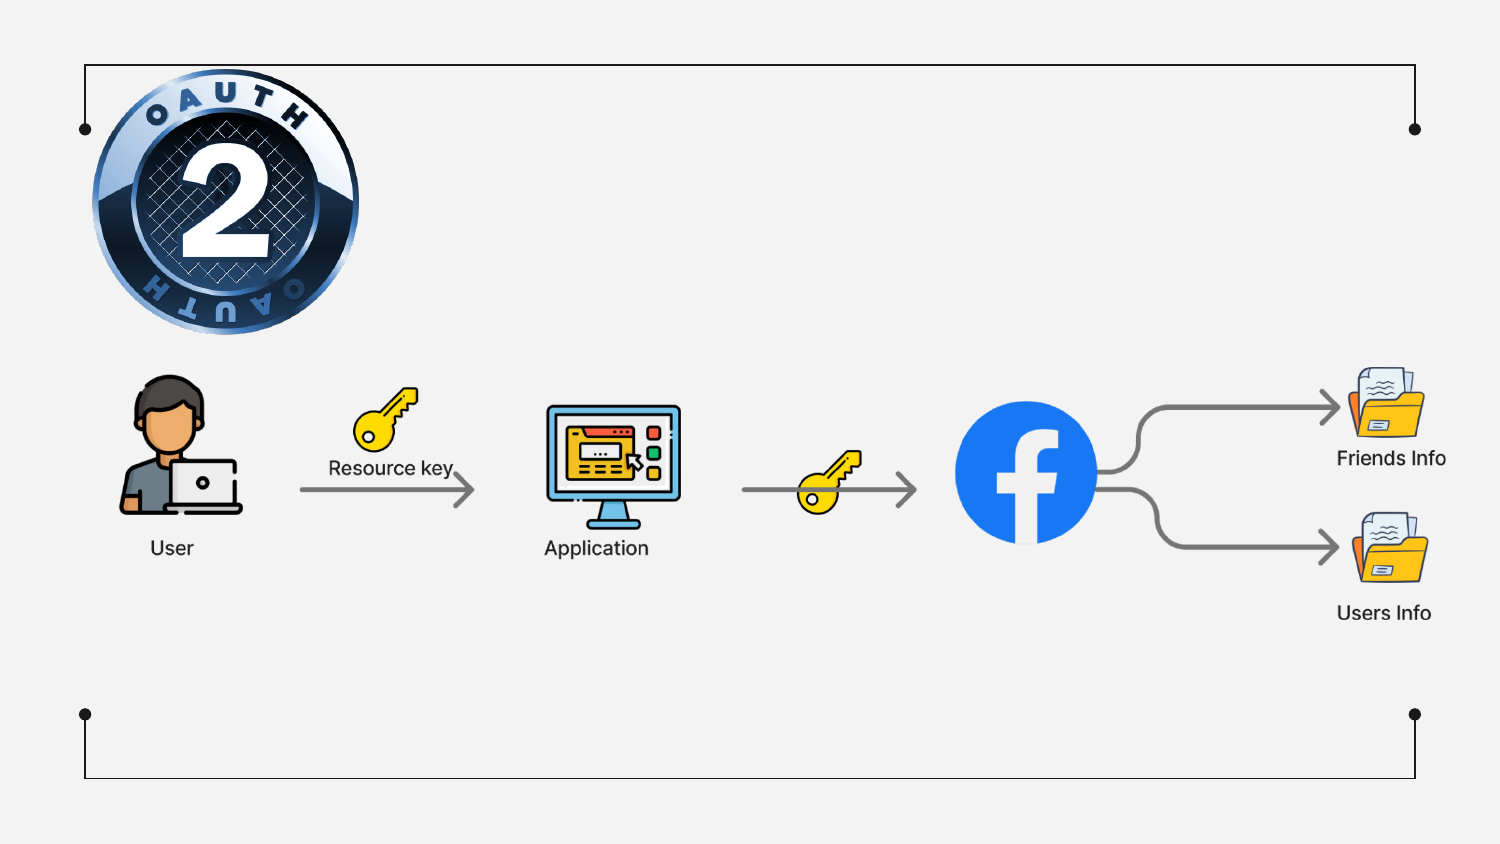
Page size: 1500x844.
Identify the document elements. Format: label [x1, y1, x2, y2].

picture [110, 352, 1446, 620]
picture [87, 64, 365, 341]
